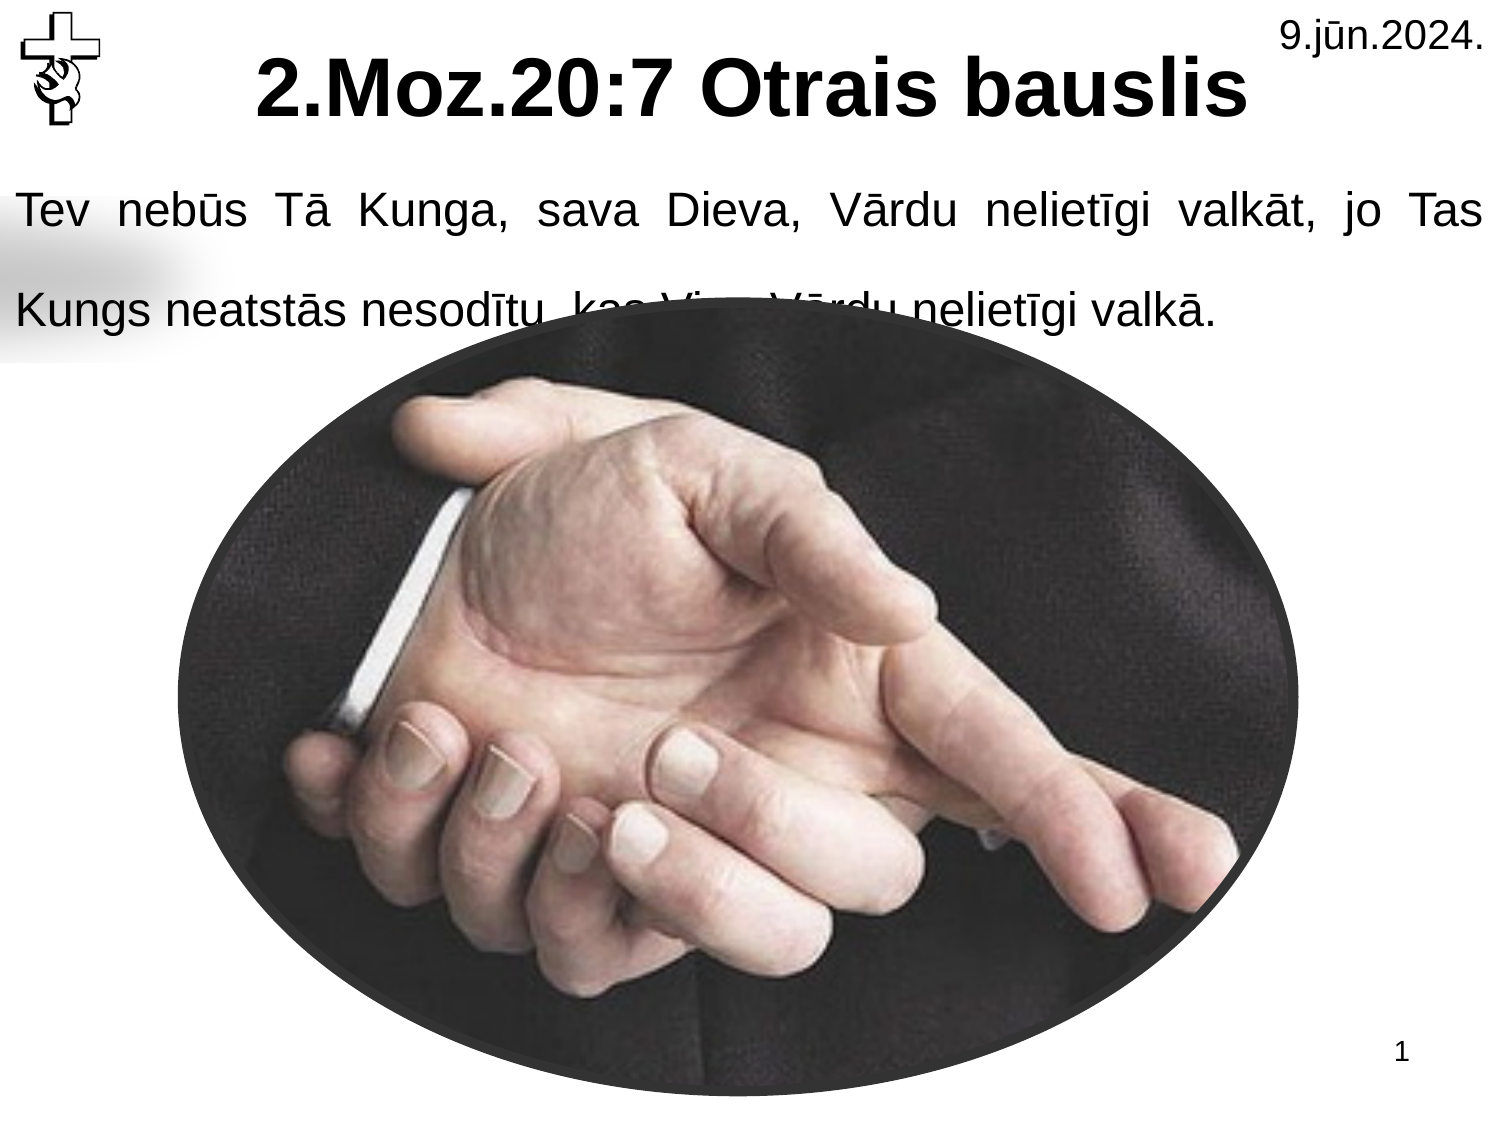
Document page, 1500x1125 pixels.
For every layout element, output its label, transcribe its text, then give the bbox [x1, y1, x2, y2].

picture [20, 11, 101, 126]
text_box 9.jūn.2024. [1198, 0, 1500, 65]
picture [182, 302, 1294, 1092]
title 2.Moz.20:7 Otrais bauslis [17, 0, 1489, 160]
slide_number 1 [1074, 1024, 1426, 1103]
text_box Tev nebūs Tā Kunga, sava Dieva, Vārdu nelietīgi valkāt, jo Tas Kungs neatstās nesodītu, kas Viņa Vārdu nelietīgi valkā. [0, 160, 1500, 376]
